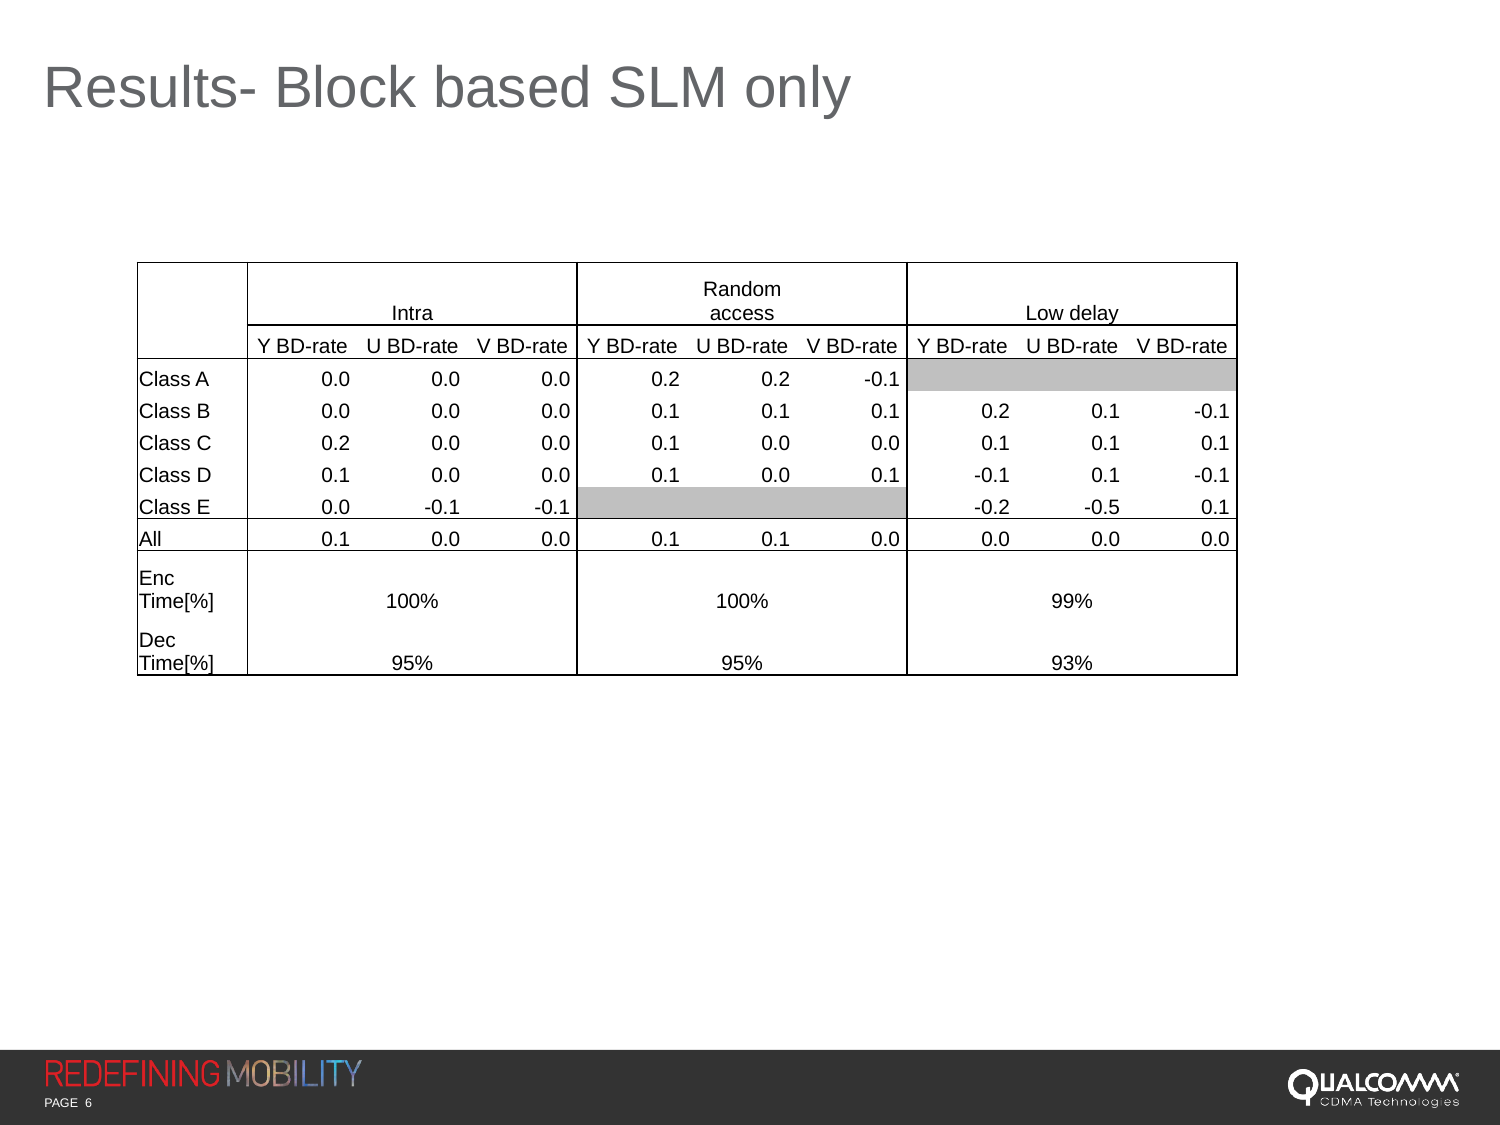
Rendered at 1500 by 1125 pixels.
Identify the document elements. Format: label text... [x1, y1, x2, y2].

table_cell [908, 359, 1017, 391]
table_header Random access [687, 263, 797, 324]
table_header [578, 263, 687, 324]
table_header [797, 263, 906, 324]
table_cell 0.0 [1017, 519, 1127, 550]
table_cell 0.1 [248, 455, 357, 487]
table_cell Y BD-rate [908, 326, 1017, 358]
table_cell 0.0 [357, 455, 467, 487]
table_cell 100% [578, 551, 906, 613]
table_cell [797, 487, 906, 518]
table_cell -0.2 [908, 487, 1017, 518]
table_cell 0.1 [1017, 423, 1127, 455]
table_header Low delay [908, 263, 1236, 324]
table_cell 0.0 [467, 455, 576, 487]
table_cell Class B [138, 391, 247, 423]
table_cell 0.0 [357, 391, 467, 423]
table_cell 0.1 [248, 519, 357, 550]
table_cell Class E [138, 487, 247, 518]
table_cell 0.1 [578, 519, 687, 550]
table_cell 0.0 [248, 359, 357, 391]
table_cell 95% [248, 613, 576, 674]
table_cell Y BD-rate [578, 326, 687, 358]
table_cell 0.1 [1017, 455, 1127, 487]
table_cell All [138, 519, 247, 550]
table_cell [687, 487, 797, 518]
table_cell -0.1 [1127, 391, 1236, 423]
table_cell 0.2 [908, 391, 1017, 423]
table_cell Dec Time[%] [138, 613, 247, 674]
table_cell 0.1 [1127, 423, 1236, 455]
table_cell 0.2 [578, 359, 687, 391]
table_cell 0.0 [248, 391, 357, 423]
table_cell 0.2 [248, 423, 357, 455]
table_header Intra [248, 263, 576, 324]
table_cell V BD-rate [797, 326, 906, 358]
table_cell 95% [578, 613, 906, 674]
table_cell 0.0 [467, 359, 576, 391]
table_cell 0.0 [467, 423, 576, 455]
table_cell 0.1 [578, 455, 687, 487]
table_cell 0.2 [687, 359, 797, 391]
table_cell 0.0 [467, 391, 576, 423]
table_cell 99% [908, 551, 1236, 613]
table_cell [1017, 359, 1127, 391]
table_cell 0.0 [467, 519, 576, 550]
table_cell 0.0 [797, 519, 906, 550]
table_cell 0.0 [687, 423, 797, 455]
table_cell 0.0 [248, 487, 357, 518]
table_cell Enc Time[%] [138, 551, 247, 613]
table_cell -0.1 [908, 455, 1017, 487]
table_cell 0.1 [687, 519, 797, 550]
table_cell 100% [248, 551, 576, 613]
table_cell Class C [138, 423, 247, 455]
table_cell Class D [138, 455, 247, 487]
table_cell [1127, 359, 1236, 391]
table_cell -0.1 [1127, 455, 1236, 487]
table_cell 0.0 [357, 519, 467, 550]
table_cell V BD-rate [1127, 326, 1236, 358]
table_cell U BD-rate [687, 326, 797, 358]
table_cell 93% [908, 613, 1236, 674]
table_cell 0.1 [687, 391, 797, 423]
table_cell -0.1 [357, 487, 467, 518]
table_cell 0.1 [578, 391, 687, 423]
table_cell 0.0 [357, 423, 467, 455]
table_cell 0.0 [687, 455, 797, 487]
picture [1278, 1058, 1478, 1114]
table_cell -0.5 [1017, 487, 1127, 518]
table_cell Class A [138, 359, 247, 391]
table_cell 0.1 [1127, 487, 1236, 518]
table_cell 0.0 [357, 359, 467, 391]
title Results- Block based SLM only [28, 44, 1462, 138]
table_cell U BD-rate [357, 326, 467, 358]
table_cell 0.0 [908, 519, 1017, 550]
table_cell V BD-rate [467, 326, 576, 358]
table_cell 0.0 [797, 423, 906, 455]
table_cell U BD-rate [1017, 326, 1127, 358]
table_cell Y BD-rate [248, 326, 357, 358]
table_cell 0.1 [578, 423, 687, 455]
table_cell 0.1 [797, 391, 906, 423]
table_cell 0.1 [1017, 391, 1127, 423]
table_cell 0.1 [908, 423, 1017, 455]
table_header [138, 263, 247, 358]
table_cell -0.1 [797, 359, 906, 391]
table_cell -0.1 [467, 487, 576, 518]
table_cell 0.1 [797, 455, 906, 487]
picture [30, 1048, 372, 1099]
table_cell 0.0 [1127, 519, 1236, 550]
table_cell [578, 487, 687, 518]
